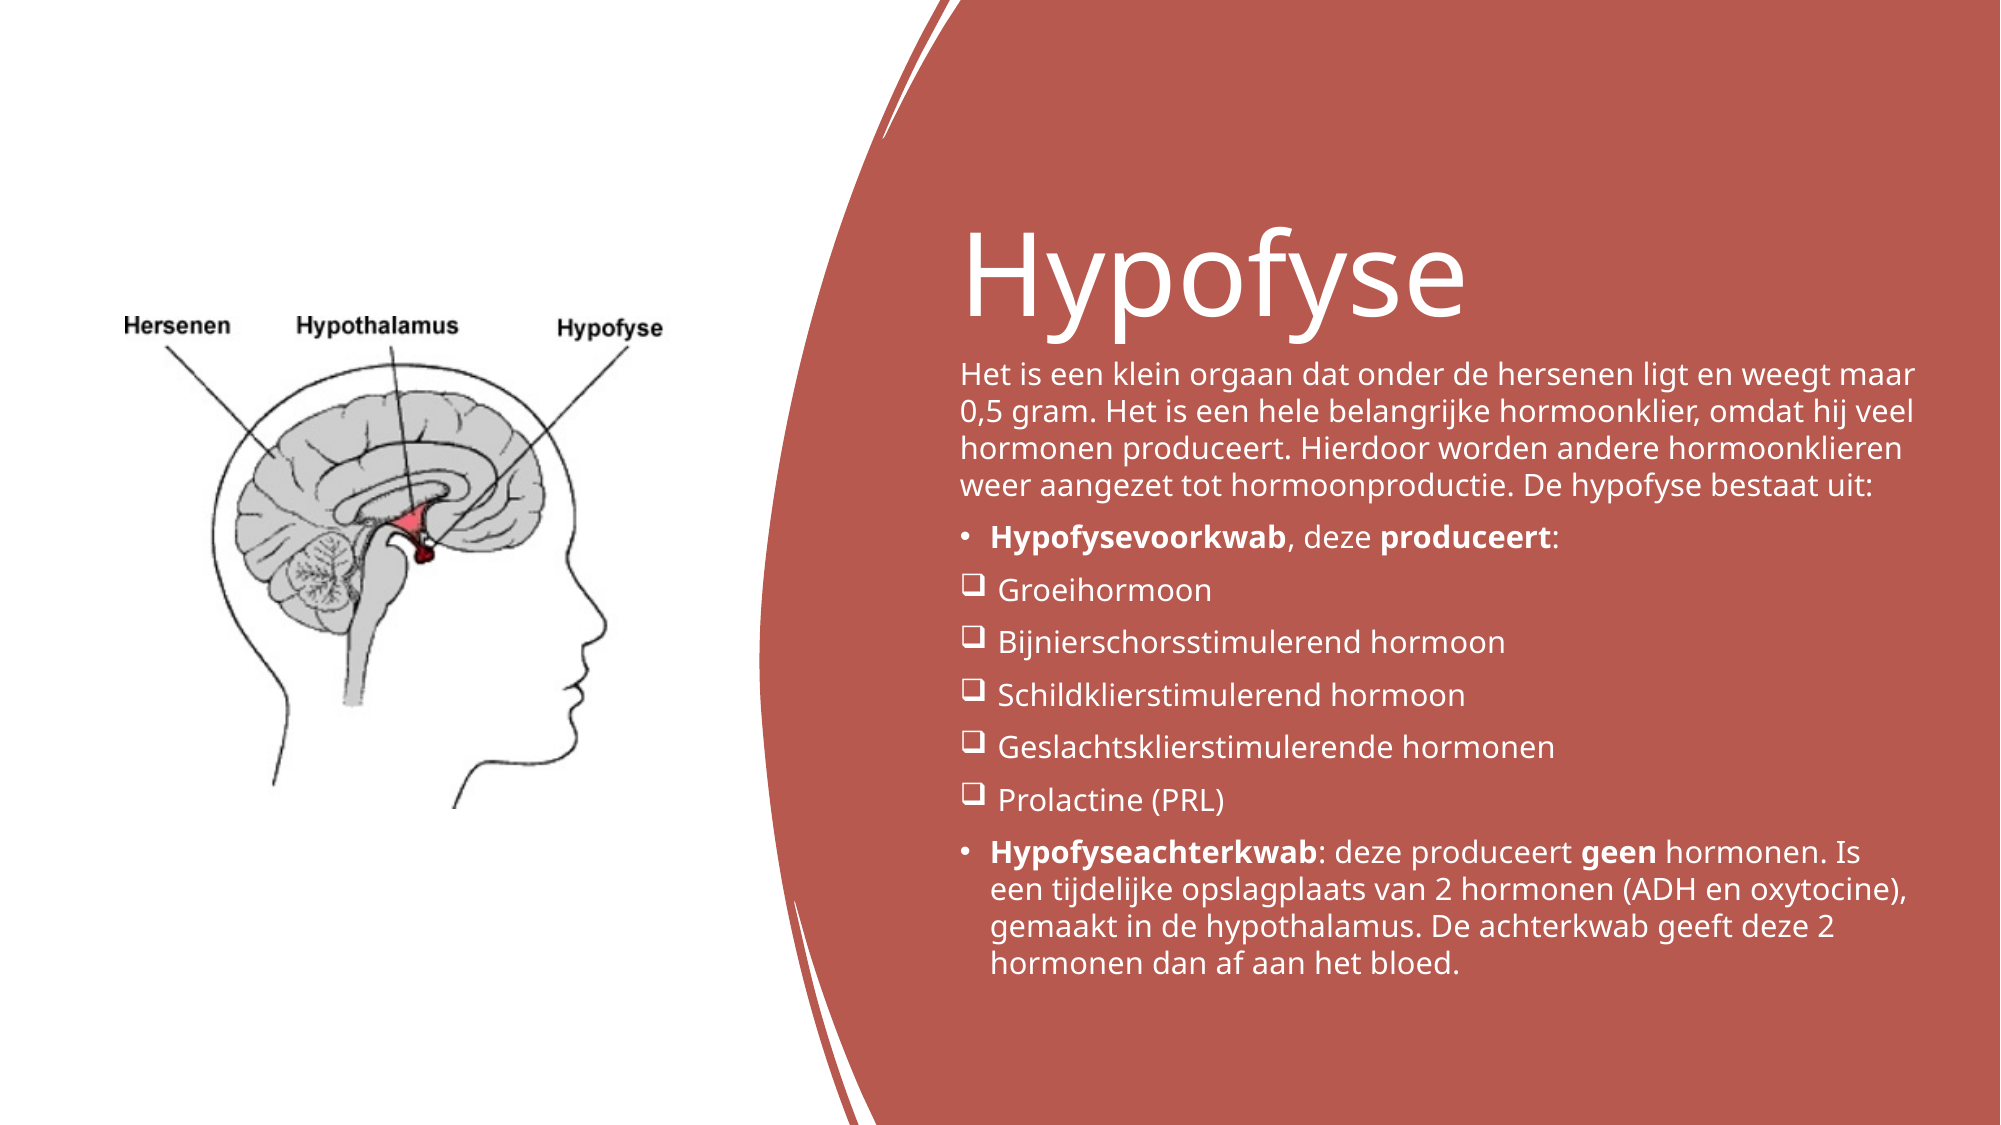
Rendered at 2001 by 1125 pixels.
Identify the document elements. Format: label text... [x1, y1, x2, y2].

text_box [759, 0, 2000, 1125]
list Het is een klein orgaan dat onder de hersenen ligt en weegt maar 0,5 gram. Het is een hele belangrijke hormoonklier, omdat hij veel hormonen produceert. Hierdoor worden andere hormoonklieren weer aangezet tot hormoonproductie. De hypofyse bestaat uit: Hypofysevoorkwab, deze produceert: Groeihormoon Bijnierschorsstimulerend hormoon Schildklierstimulerend hormoon Geslachtsklierstimulerende hormonen Prolactine (PRL) Hypofyseachterkwab: deze produceert geen hormonen. Is een tijdelijke opslagplaats van 2 hormonen (ADH en oxytocine), gemaakt in de hypothalamus. De achterkwab geeft deze 2 hormonen dan af aan het bloed. [944, 346, 1934, 1020]
picture [125, 316, 679, 809]
text_box [0, 0, 939, 1125]
title Hypofyse [944, 104, 1821, 346]
text_box [889, 0, 960, 125]
